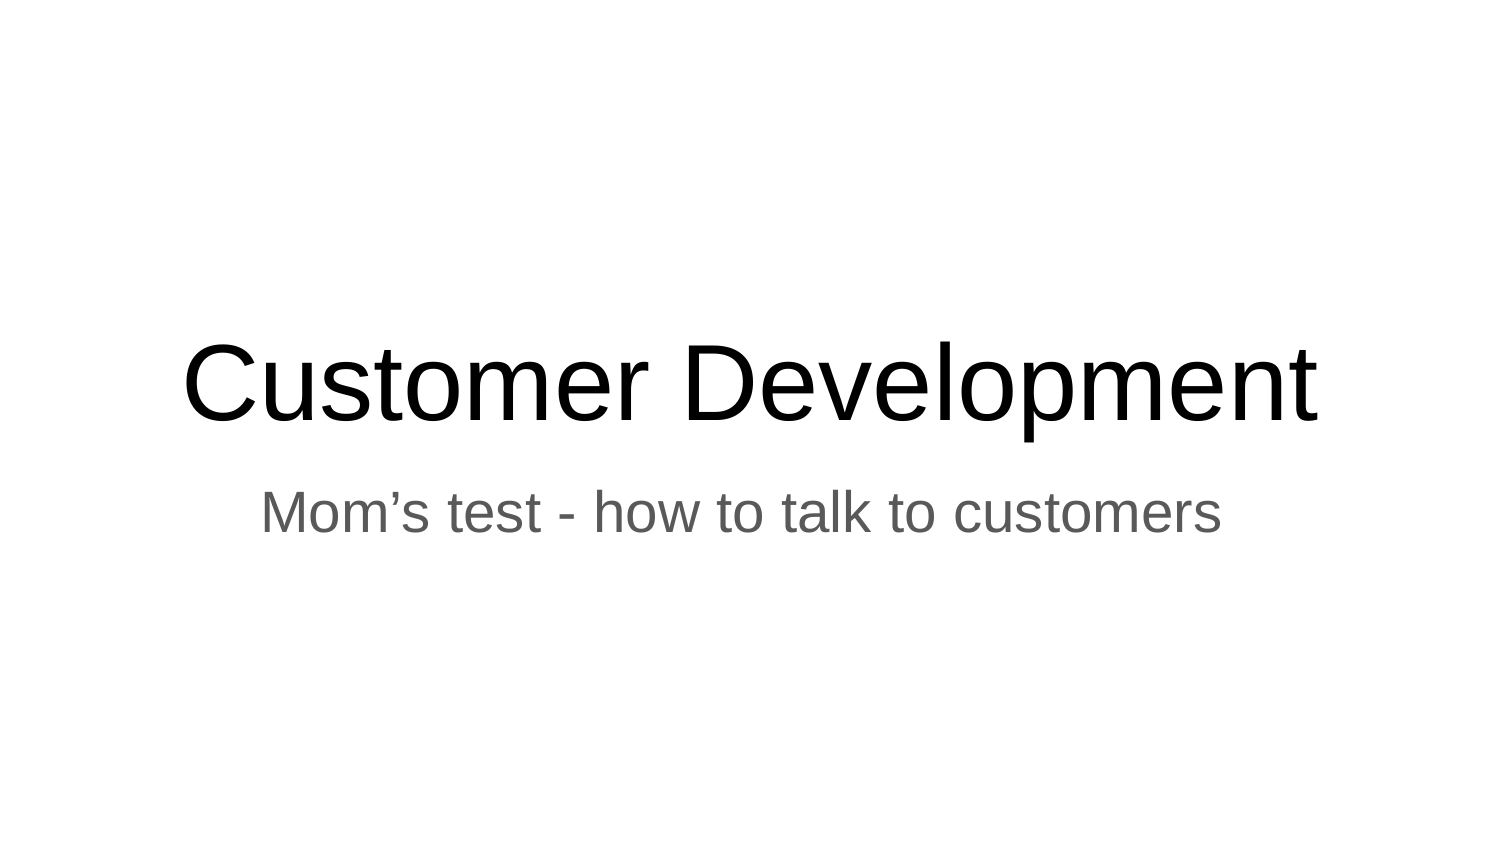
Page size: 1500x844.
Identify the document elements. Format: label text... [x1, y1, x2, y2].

title Customer Development [51, 122, 1449, 459]
subtitle Mom’s test - how to talk to customers [51, 464, 1449, 595]
